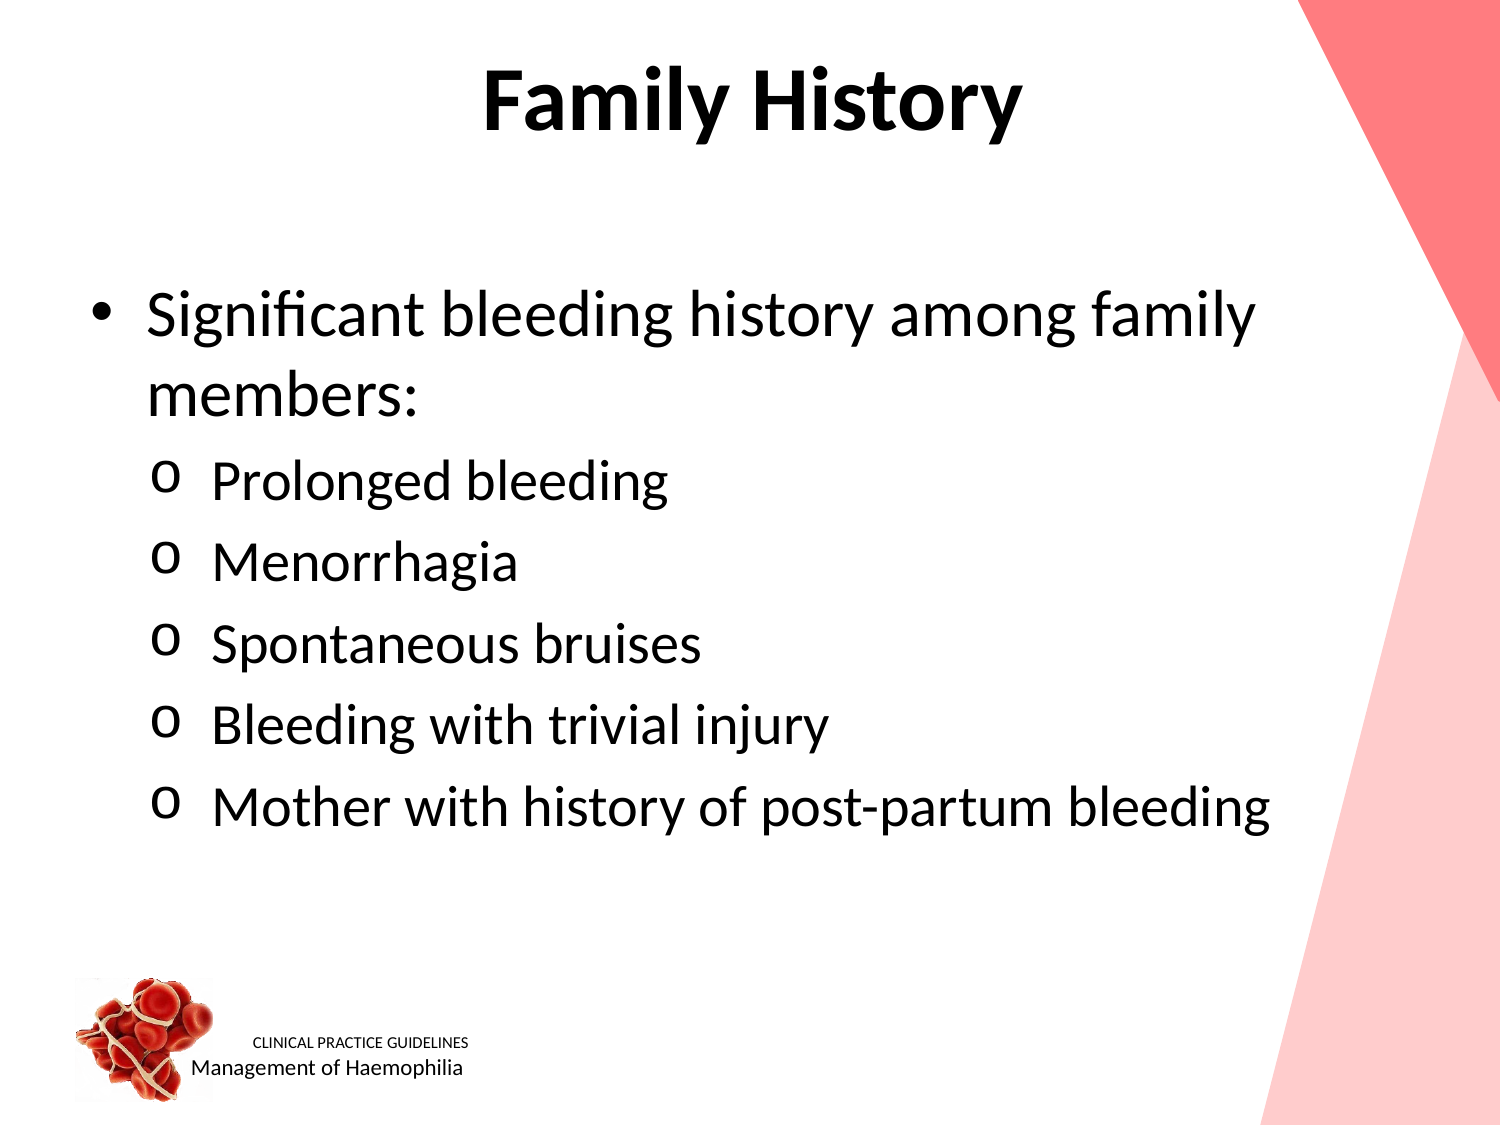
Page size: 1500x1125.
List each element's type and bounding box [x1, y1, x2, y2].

text_box [74, 0, 1500, 1125]
